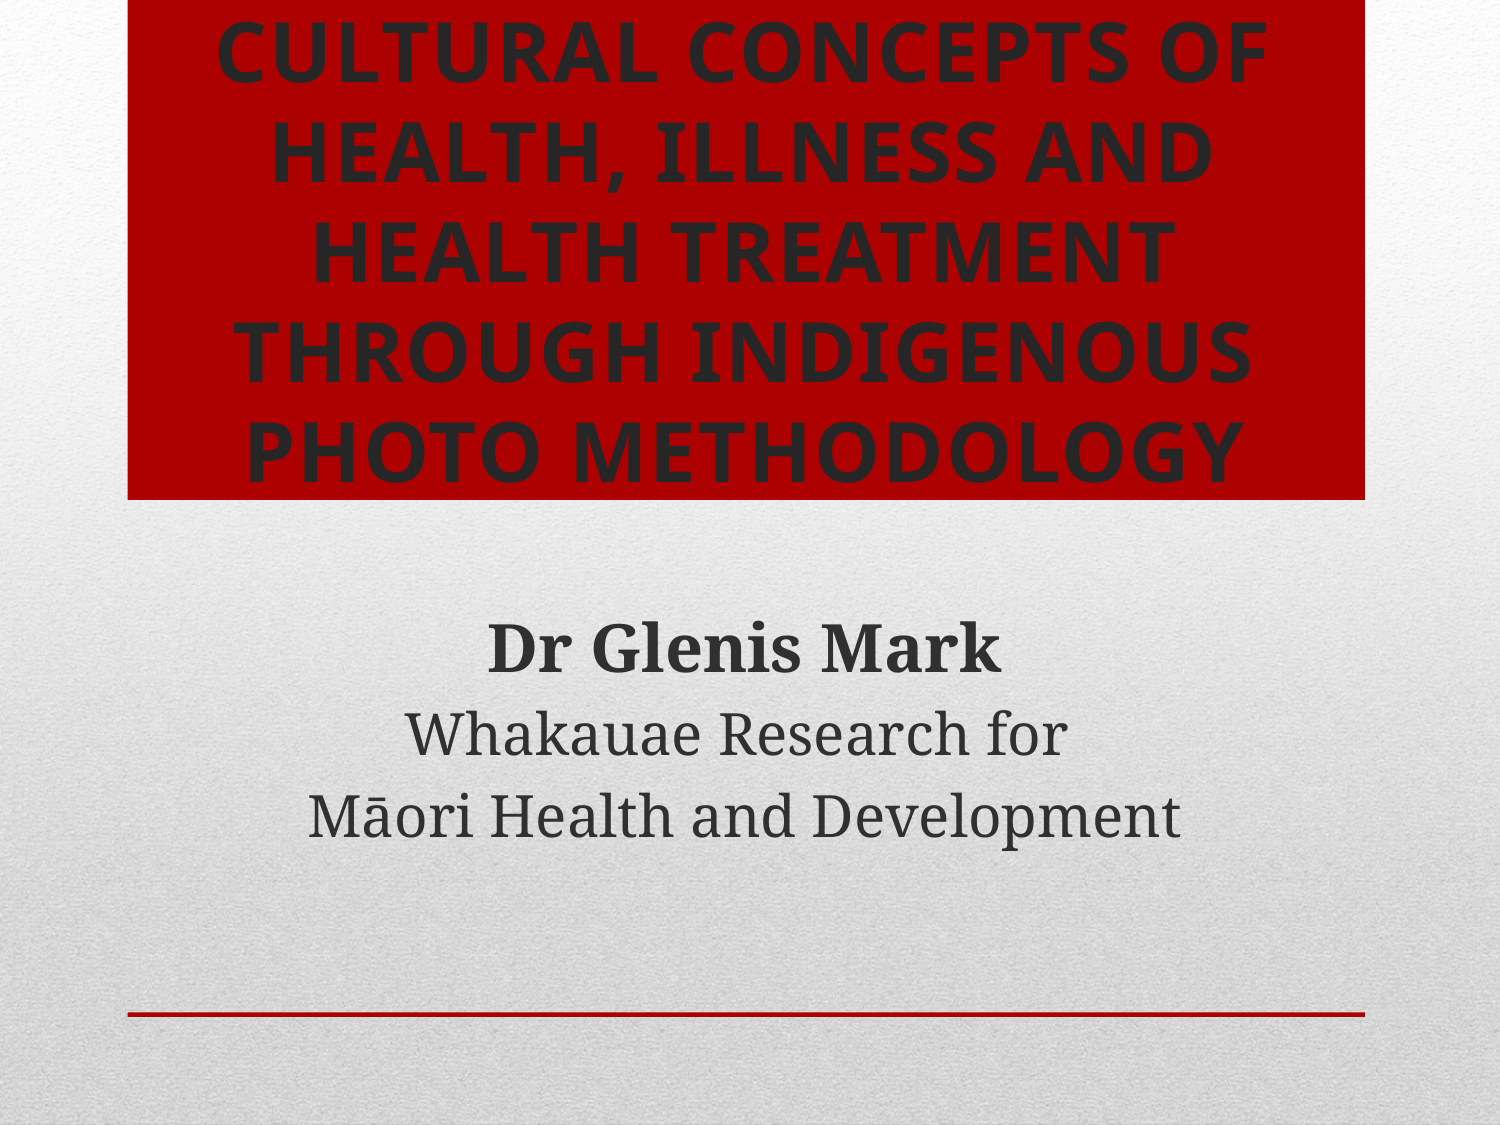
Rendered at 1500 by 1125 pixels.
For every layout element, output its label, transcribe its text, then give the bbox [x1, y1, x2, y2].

title CULTURAL CONCEPTS OF HEALTH, ILLNESS AND HEALTH TREATMENT THROUGH INDIGENOUS PHOTO METHODOLOGY [100, 19, 1389, 507]
subtitle Dr Glenis Mark Whakauae Research for Māori Health and Development [100, 597, 1389, 886]
